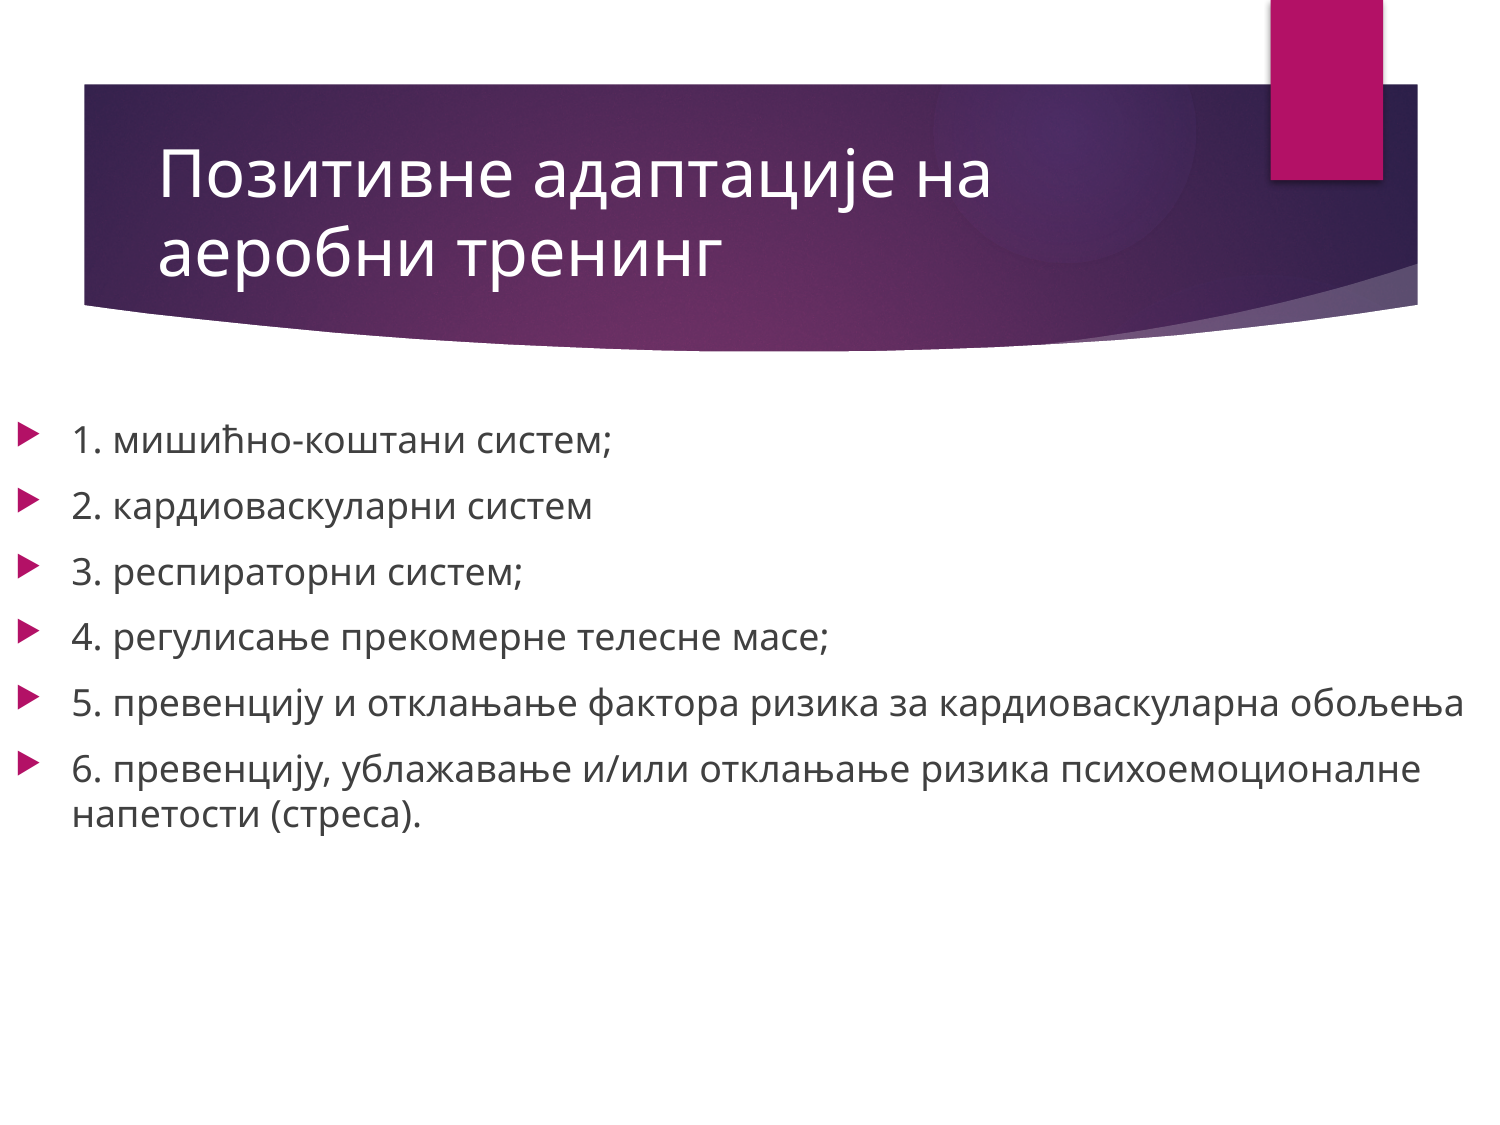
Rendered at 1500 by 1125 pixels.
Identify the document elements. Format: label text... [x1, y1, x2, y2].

title Позитивне адаптације на аеробни тренинг [142, 152, 1183, 269]
list 1. мишићно-коштани систем; 2. кардиоваскуларни систем 3. респираторни систем; 4. регулисање прекомерне телесне масе; 5. превенцију и отклањање фактора ризика за кардиоваскуларна обољења 6. превенцију, ублажавање и/или отклањање ризика психоемоционалне напетости (стреса). [0, 408, 1500, 1125]
